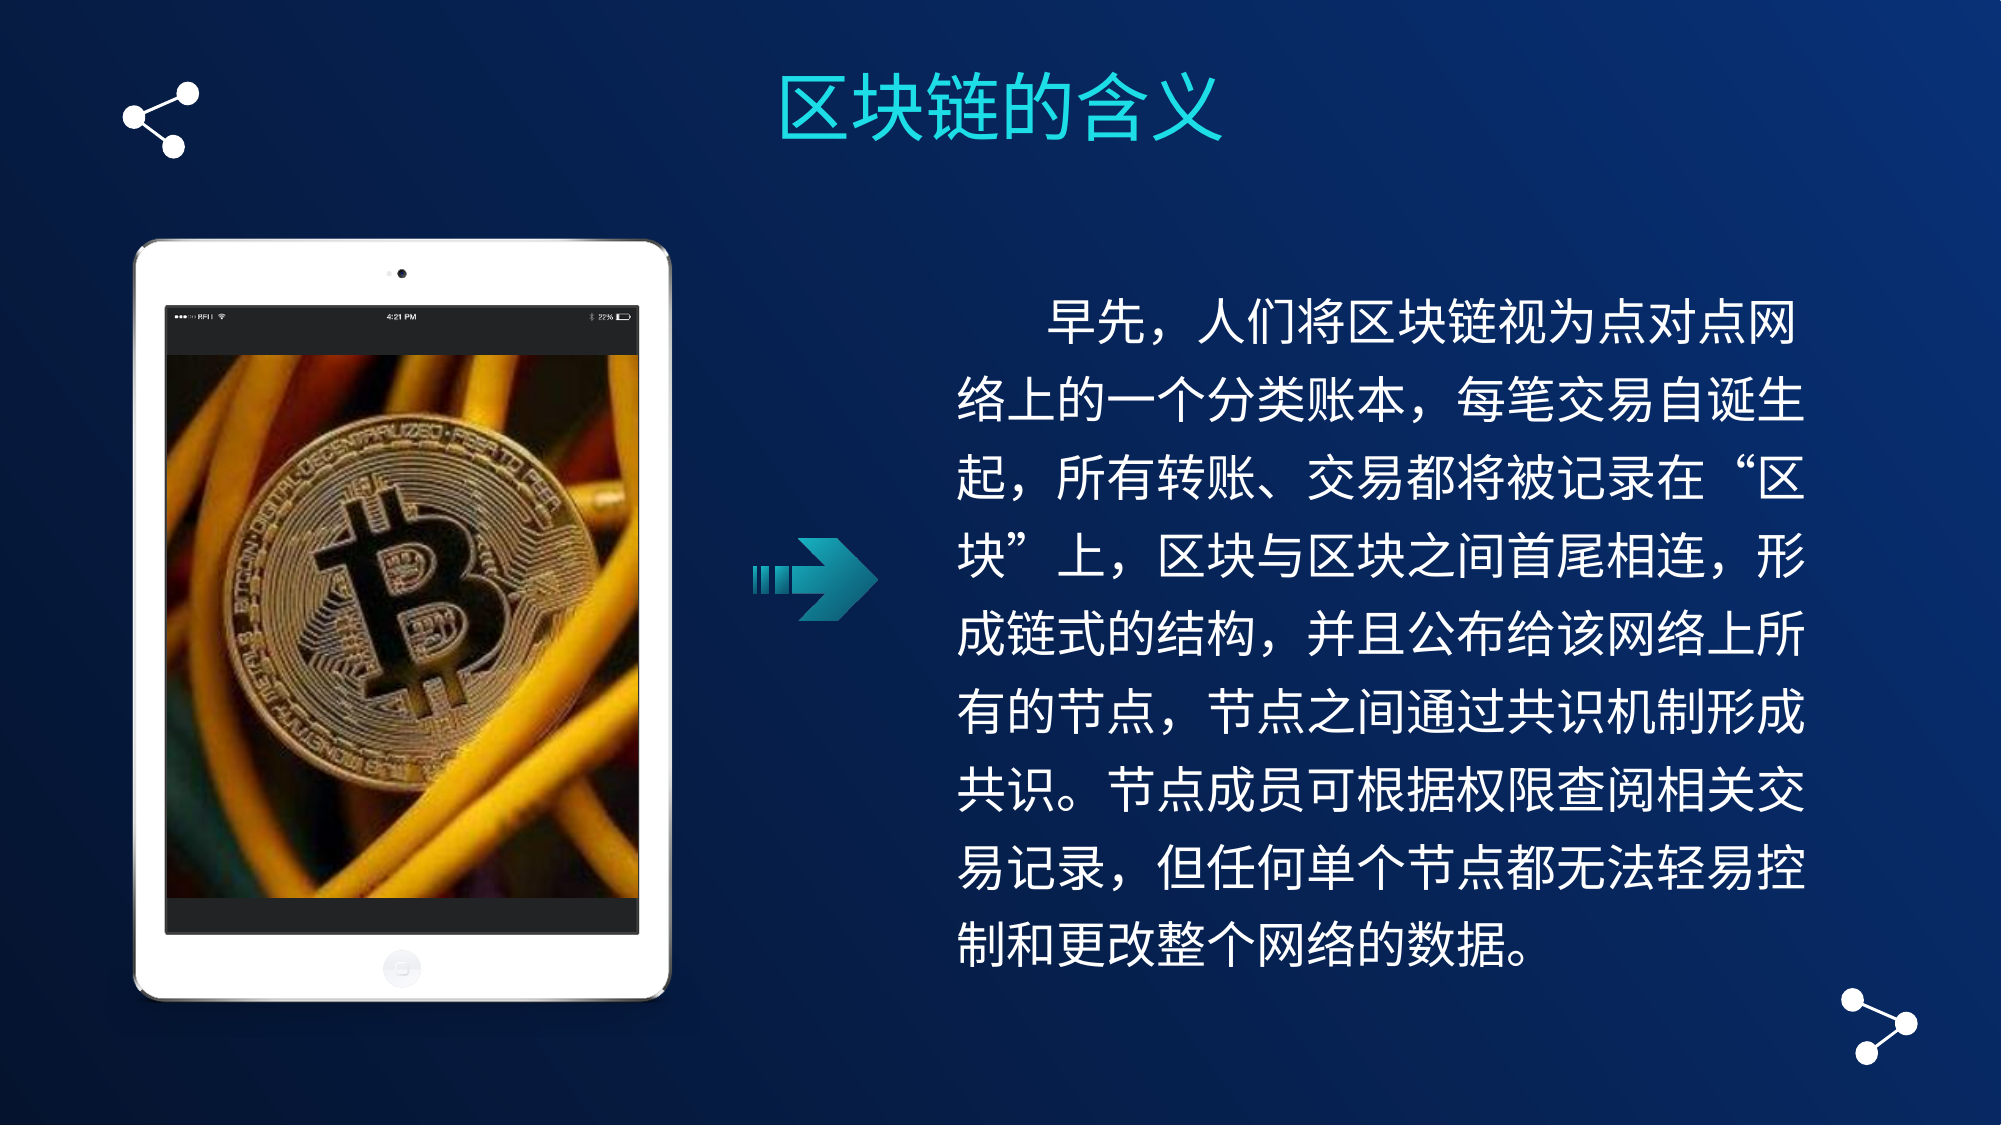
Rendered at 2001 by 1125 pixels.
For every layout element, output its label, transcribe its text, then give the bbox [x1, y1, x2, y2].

text_box 区块链的含义 [563, 52, 1438, 158]
text_box 早先，人们将区块链视为点对点网络上的一个分类账本，每笔交易自诞生起，所有转账、交易都将被记录在“区块”上，区块与区块之间首尾相连，形成链式的结构，并且公布给该网络上所有的节点，节点之间通过共识机制形成共识。节点成员可根据权限查阅相关交易记录，但任何单个节点都无法轻易控制和更改整个网络的数据。 [941, 265, 1842, 982]
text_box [773, 517, 857, 642]
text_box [81, 202, 704, 1037]
text_box [120, 79, 202, 161]
text_box [1839, 985, 1920, 1068]
